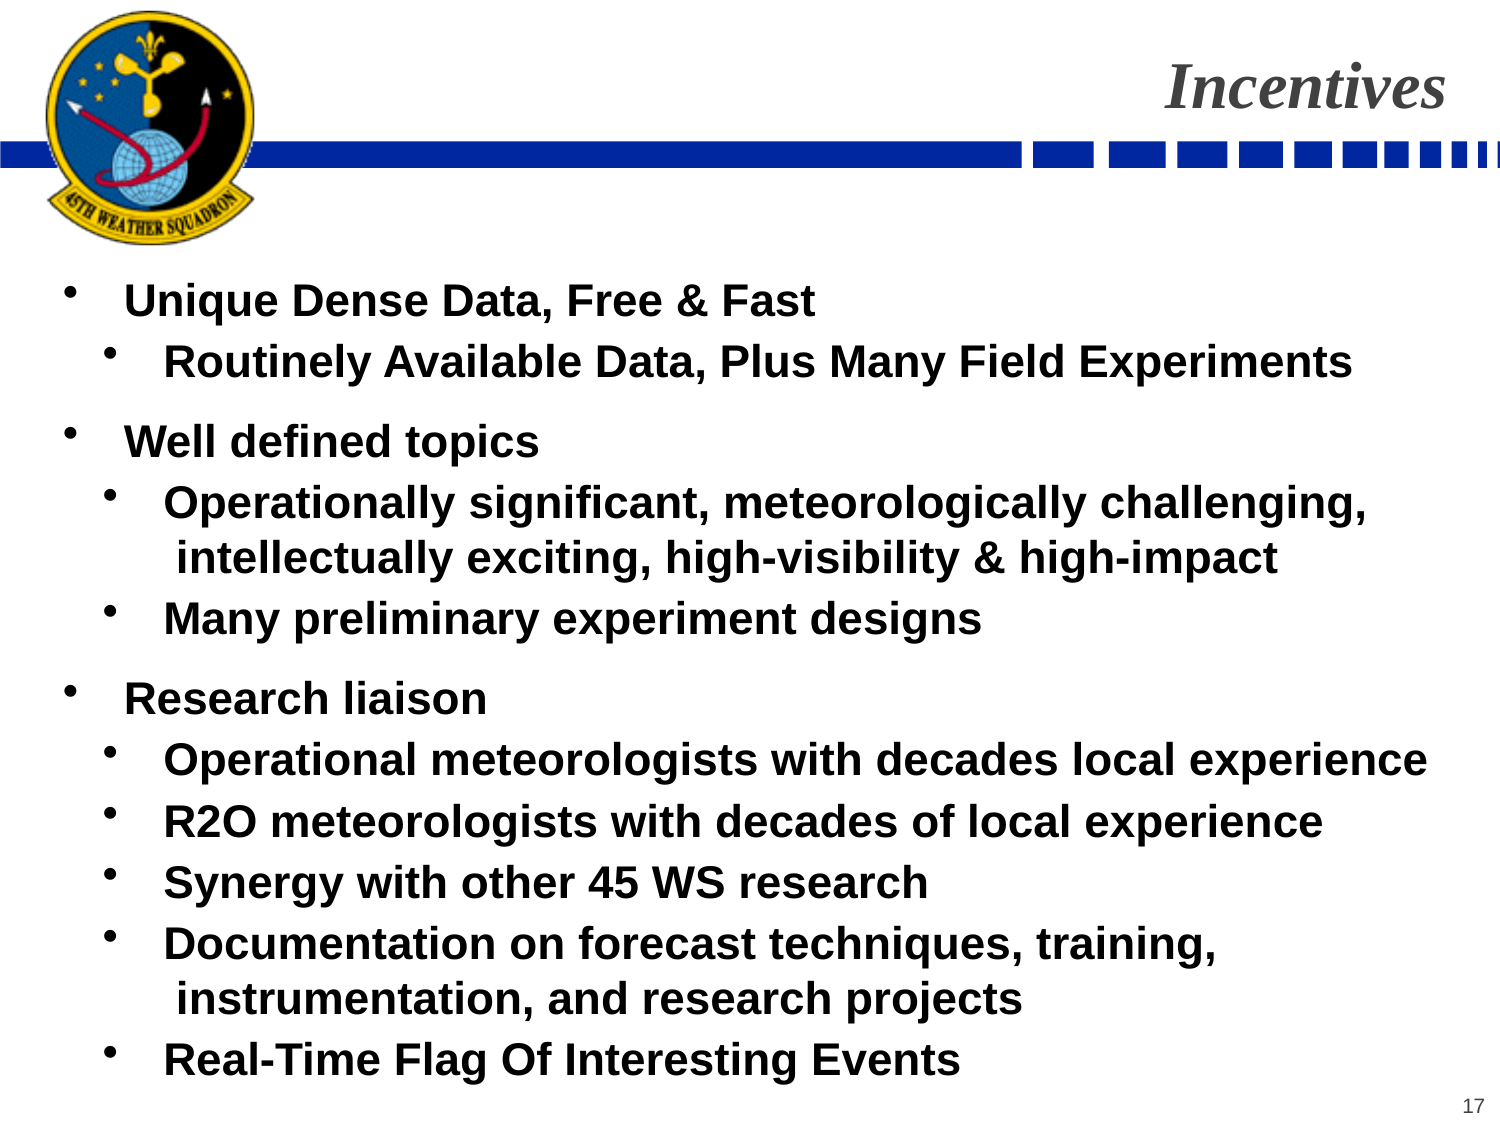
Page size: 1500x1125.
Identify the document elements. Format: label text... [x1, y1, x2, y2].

text_box Incentives [1150, 34, 1471, 130]
text_box Unique Dense Data, Free & Fast Routinely Available Data, Plus Many Field Experiments Well defined topics Operationally significant, meteorologically challenging, intellectually exciting, high-visibility & high-impact Many preliminary experiment designs Research liaison Operational meteorologists with decades local experience R2O meteorologists with decades of local experience Synergy with other 45 WS research Documentation on forecast techniques, training, instrumentation, and research projects Real-Time Flag Of Interesting Events [48, 262, 1486, 1093]
picture [40, 7, 263, 250]
